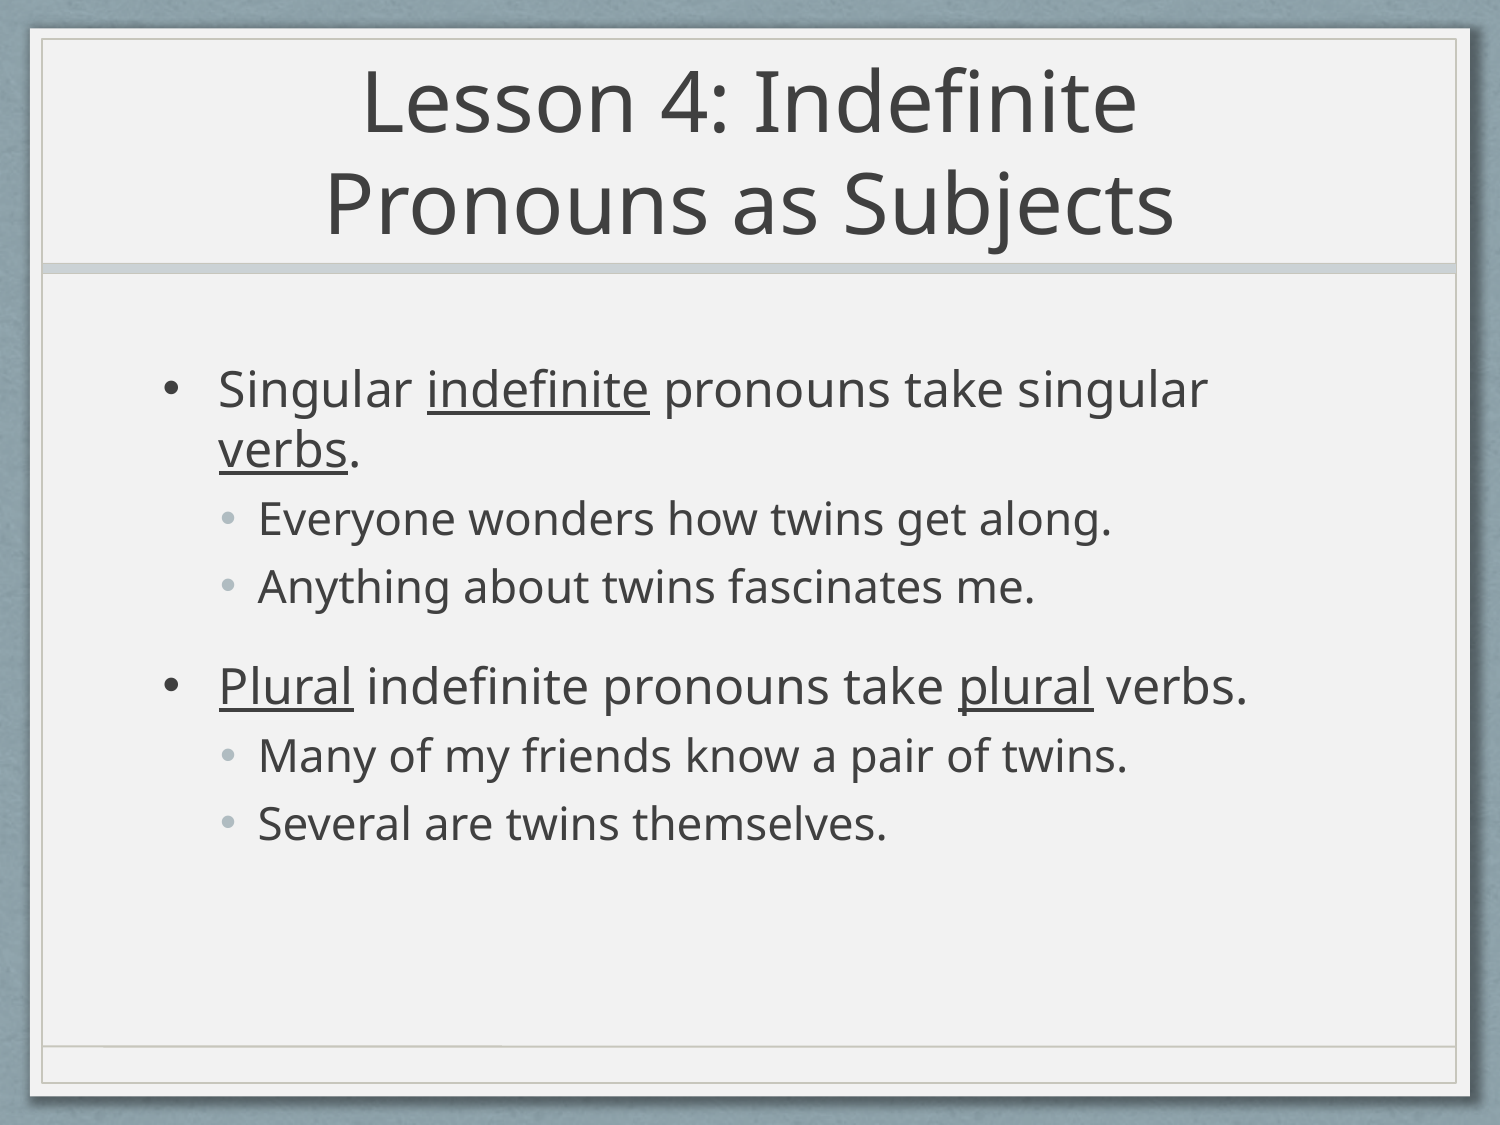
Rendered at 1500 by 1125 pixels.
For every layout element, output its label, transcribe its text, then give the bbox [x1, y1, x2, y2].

list Singular indefinite pronouns take singular verbs. Everyone wonders how twins get along. Anything about twins fascinates me. Plural indefinite pronouns take plural verbs. Many of my friends know a pair of twins. Several are twins themselves. [147, 350, 1353, 995]
title Lesson 4: Indefinite Pronouns as Subjects [147, 40, 1353, 260]
